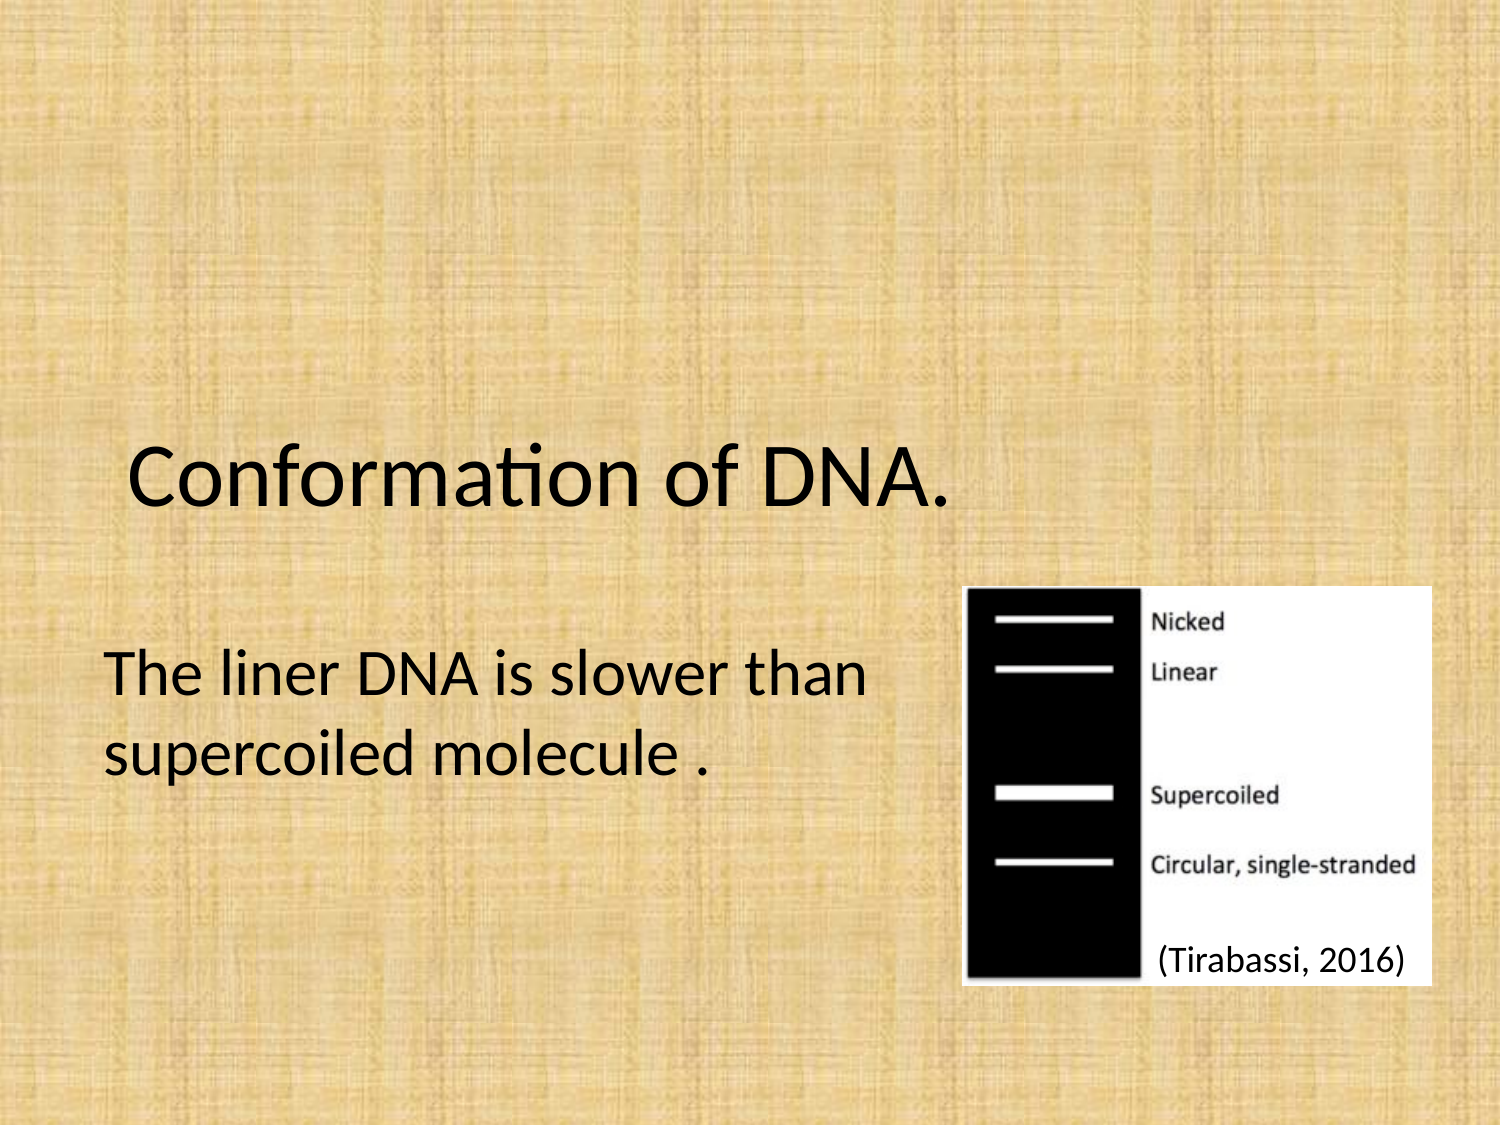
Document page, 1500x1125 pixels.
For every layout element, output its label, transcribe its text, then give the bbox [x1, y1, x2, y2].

subtitle The liner DNA is slower than supercoiled molecule . [88, 621, 957, 909]
title Conformation of DNA. [112, 349, 1388, 591]
picture [0, 0, 1500, 1125]
